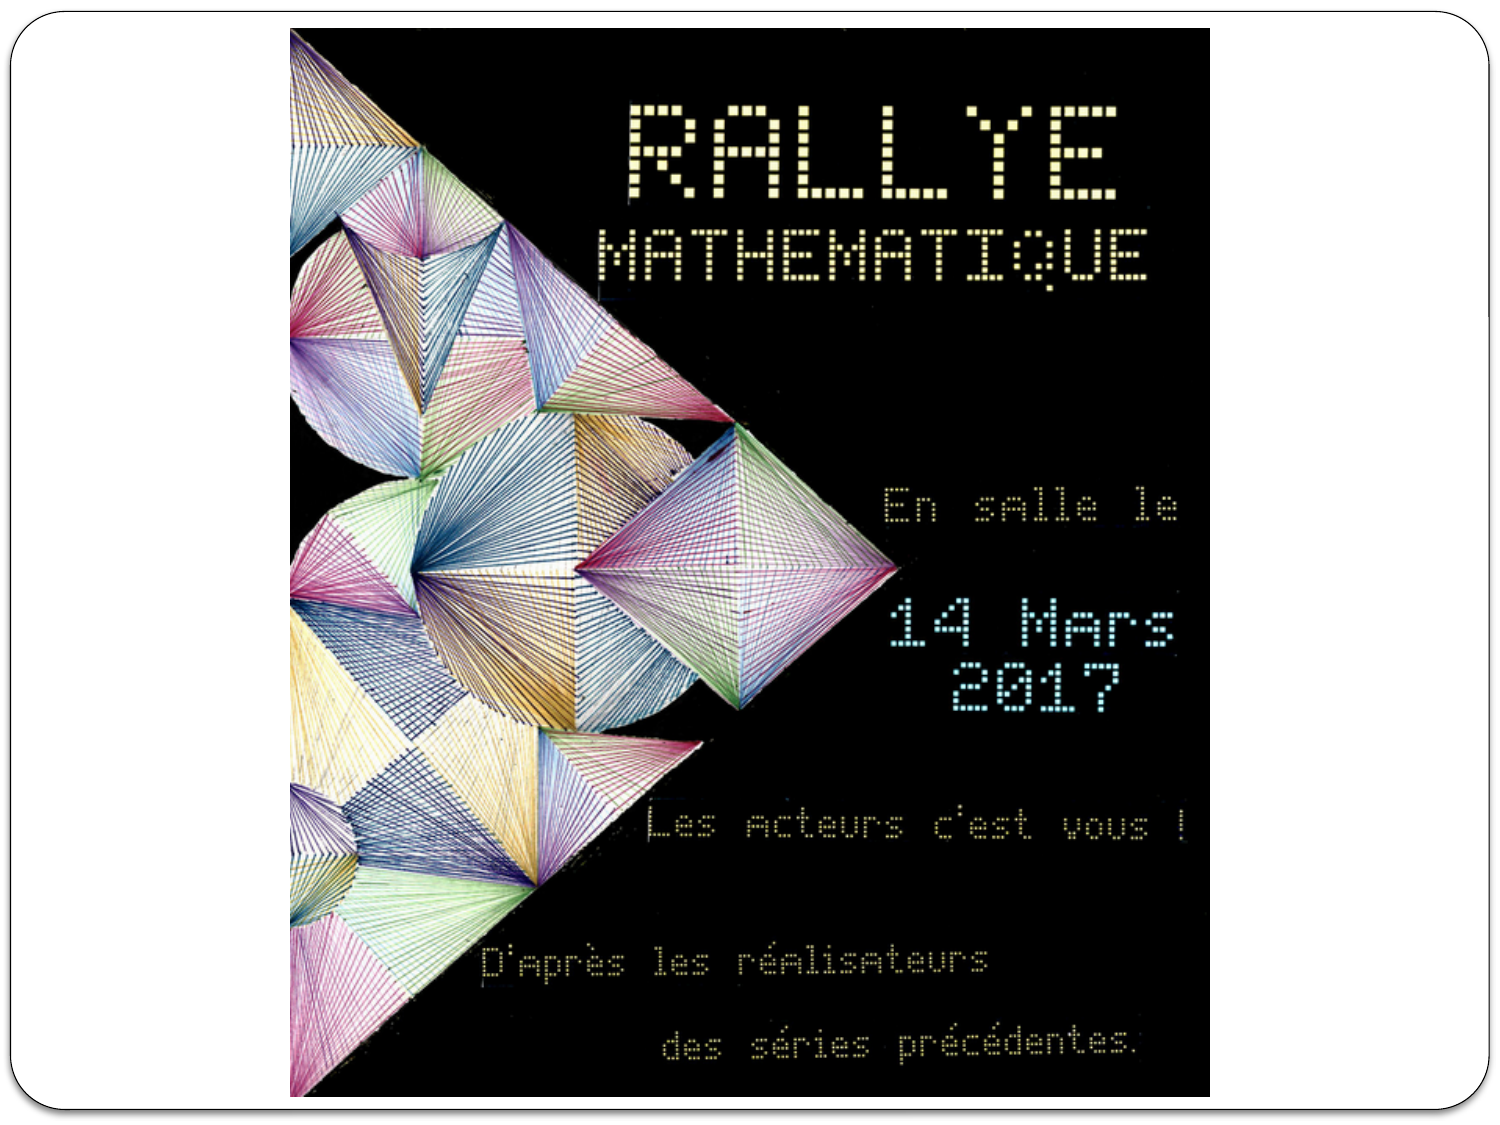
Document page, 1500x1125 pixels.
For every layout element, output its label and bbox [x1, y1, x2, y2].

picture [290, 27, 1210, 1098]
